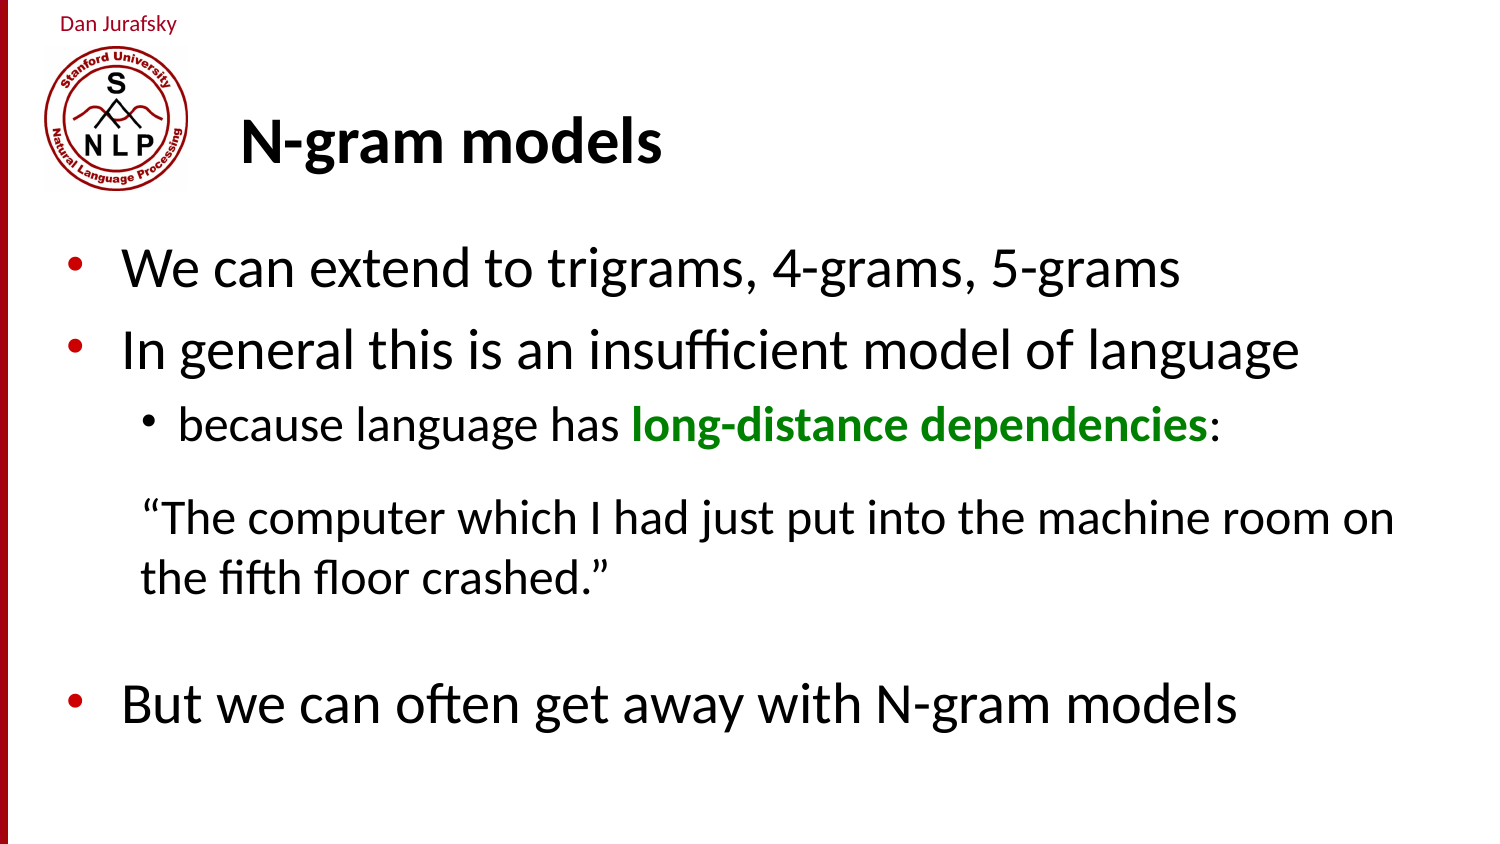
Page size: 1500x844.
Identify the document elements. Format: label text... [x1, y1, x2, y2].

picture [44, 46, 188, 191]
list We can extend to trigrams, 4-grams, 5-grams In general this is an insufficient model of language because language has long-distance dependencies: “The computer which I had just put into the machine room on the fifth floor crashed.” But we can often get away with N-gram models [50, 221, 1450, 822]
title N-gram models [225, 62, 1450, 185]
